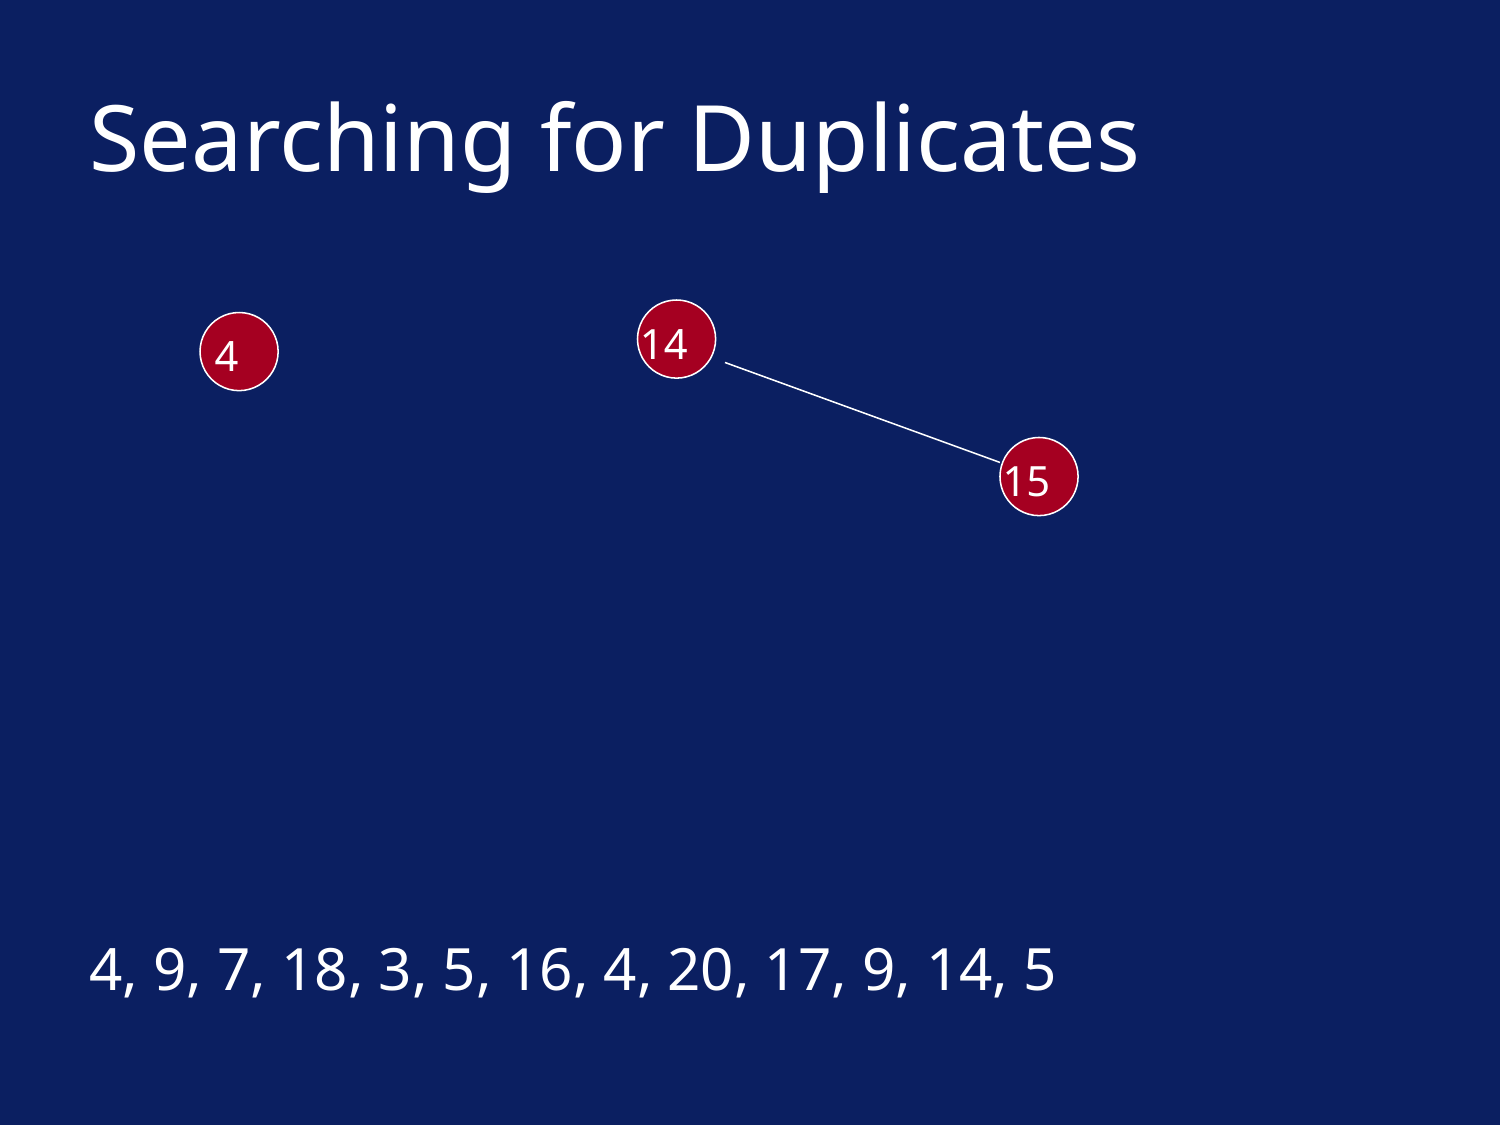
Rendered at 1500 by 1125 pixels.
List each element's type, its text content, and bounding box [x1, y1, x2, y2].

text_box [724, 362, 1001, 463]
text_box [187, 312, 279, 401]
list 4, 9, 7, 18, 3, 5, 16, 4, 20, 17, 9, 14, 5 [74, 924, 1425, 1038]
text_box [624, 299, 716, 389]
title Searching for Duplicates [74, 59, 1425, 210]
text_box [987, 437, 1079, 526]
